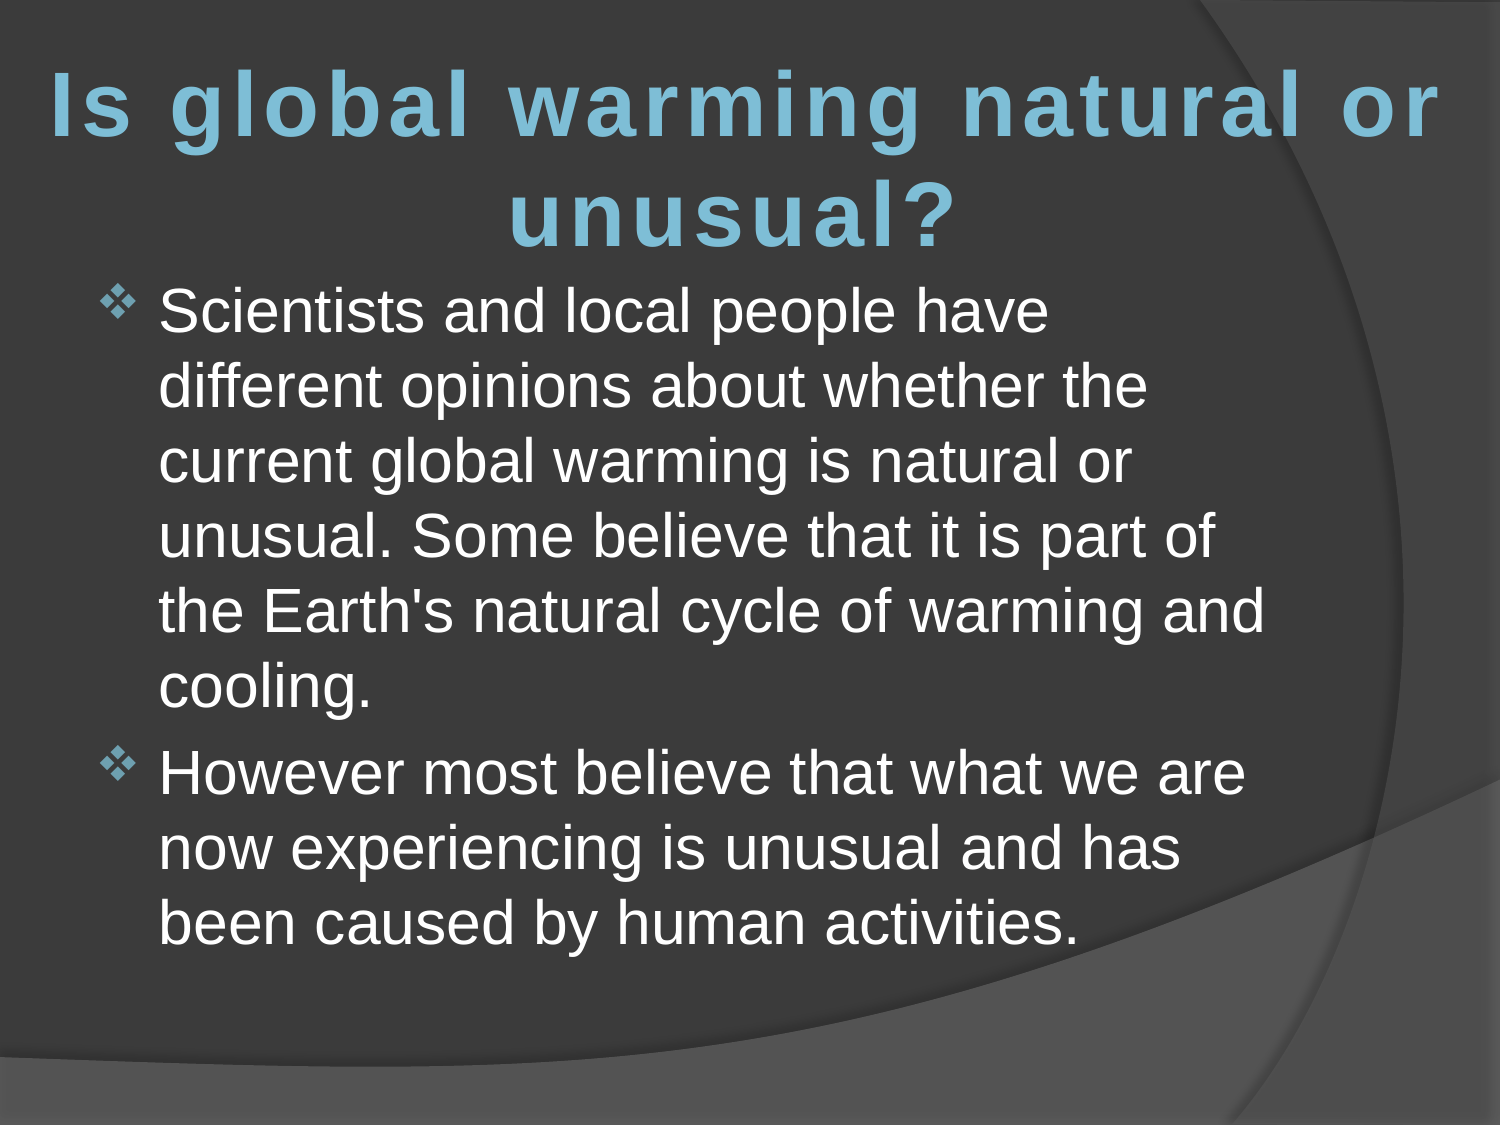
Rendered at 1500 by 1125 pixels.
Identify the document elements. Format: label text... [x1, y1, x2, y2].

list Scientists and local people have different opinions about whether the current global warming is natural or unusual. Some believe that it is part of the Earth's natural cycle of warming and cooling. However most believe that what we are now experiencing is unusual and has been caused by human activities. [75, 273, 1300, 1005]
text_box Is global warming natural or unusual? [0, 37, 1500, 273]
